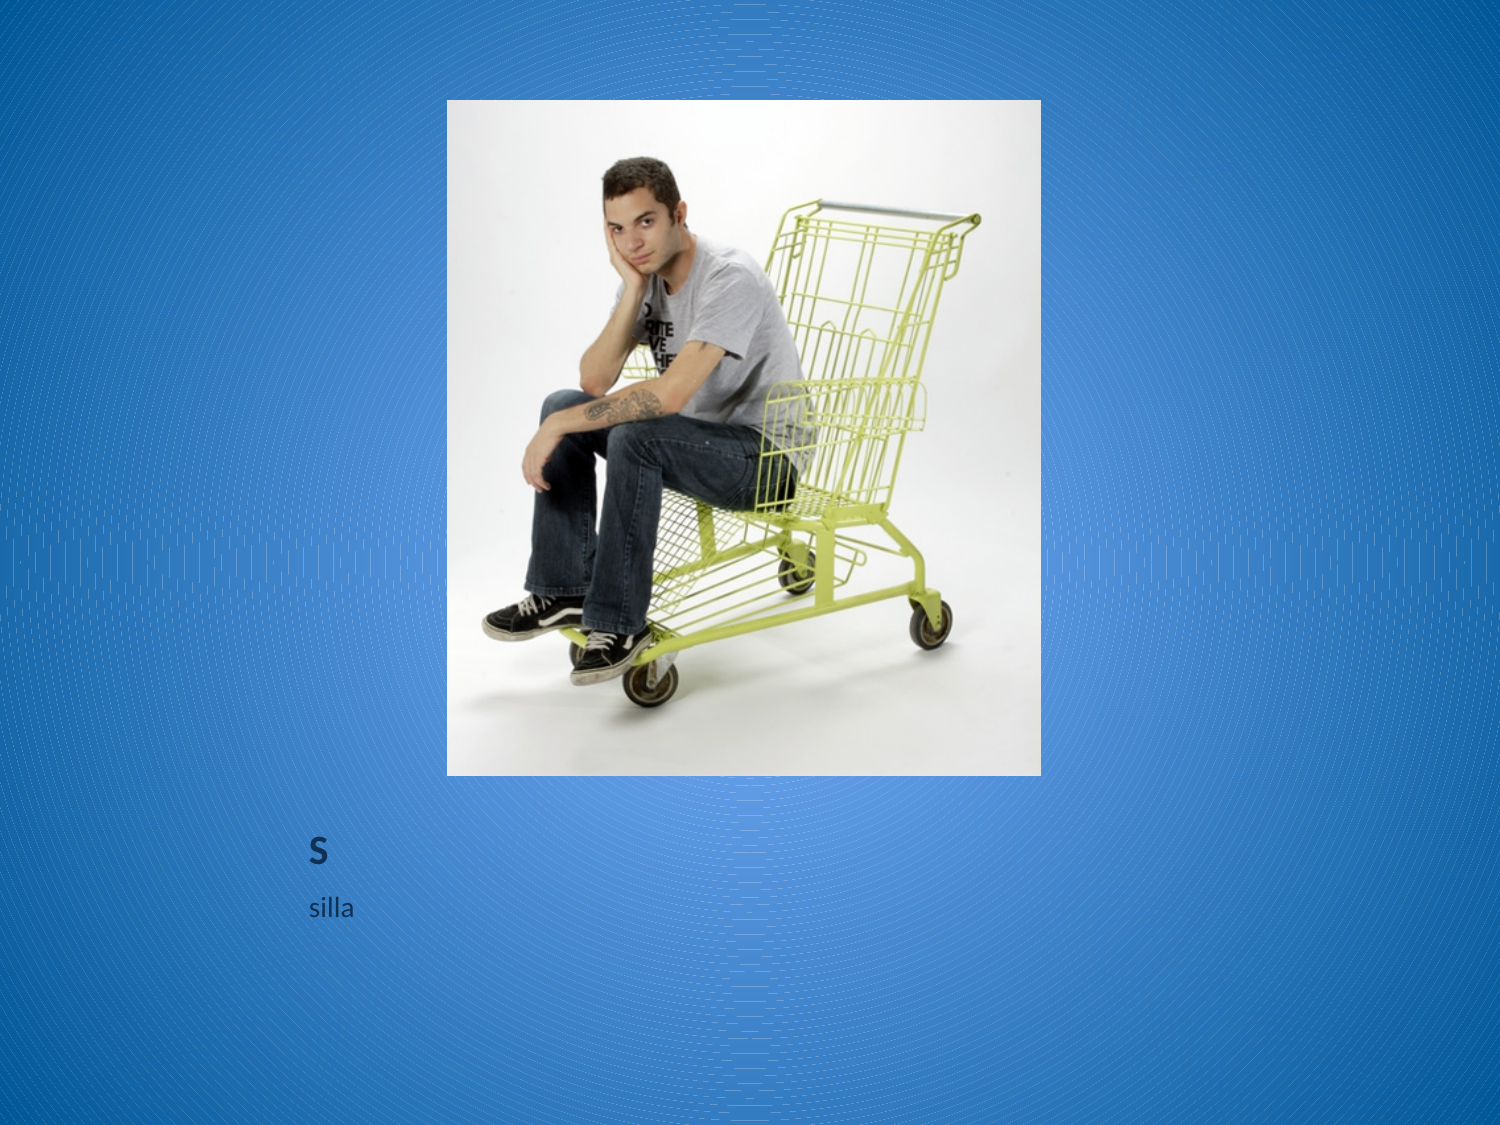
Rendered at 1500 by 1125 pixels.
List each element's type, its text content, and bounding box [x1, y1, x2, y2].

list silla [294, 880, 1194, 1013]
picture [293, 100, 1195, 776]
title S [294, 787, 1194, 880]
